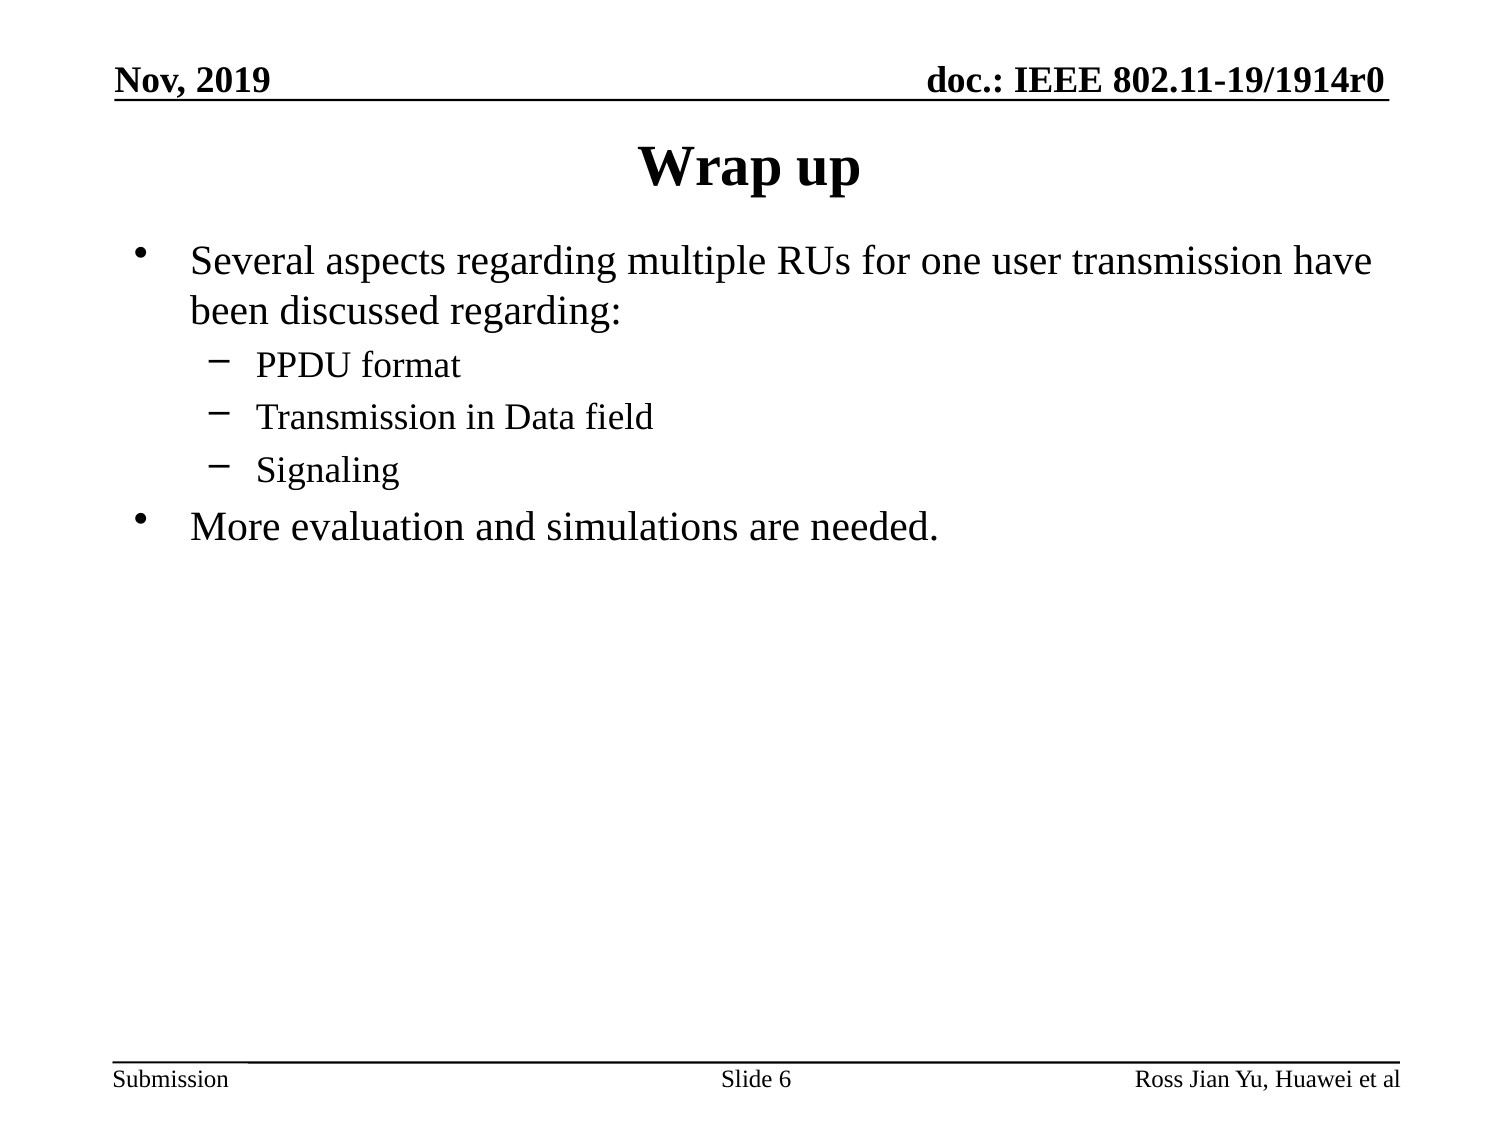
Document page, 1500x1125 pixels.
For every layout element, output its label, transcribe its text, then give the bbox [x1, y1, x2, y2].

title Wrap up [112, 112, 1388, 213]
slide_number Slide 6 [712, 1061, 800, 1093]
footer Ross Jian Yu, Huawei et al [1131, 1061, 1402, 1093]
list Several aspects regarding multiple RUs for one user transmission have been discussed regarding: PPDU format Transmission in Data field Signaling More evaluation and simulations are needed. [118, 224, 1394, 963]
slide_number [114, 54, 273, 101]
